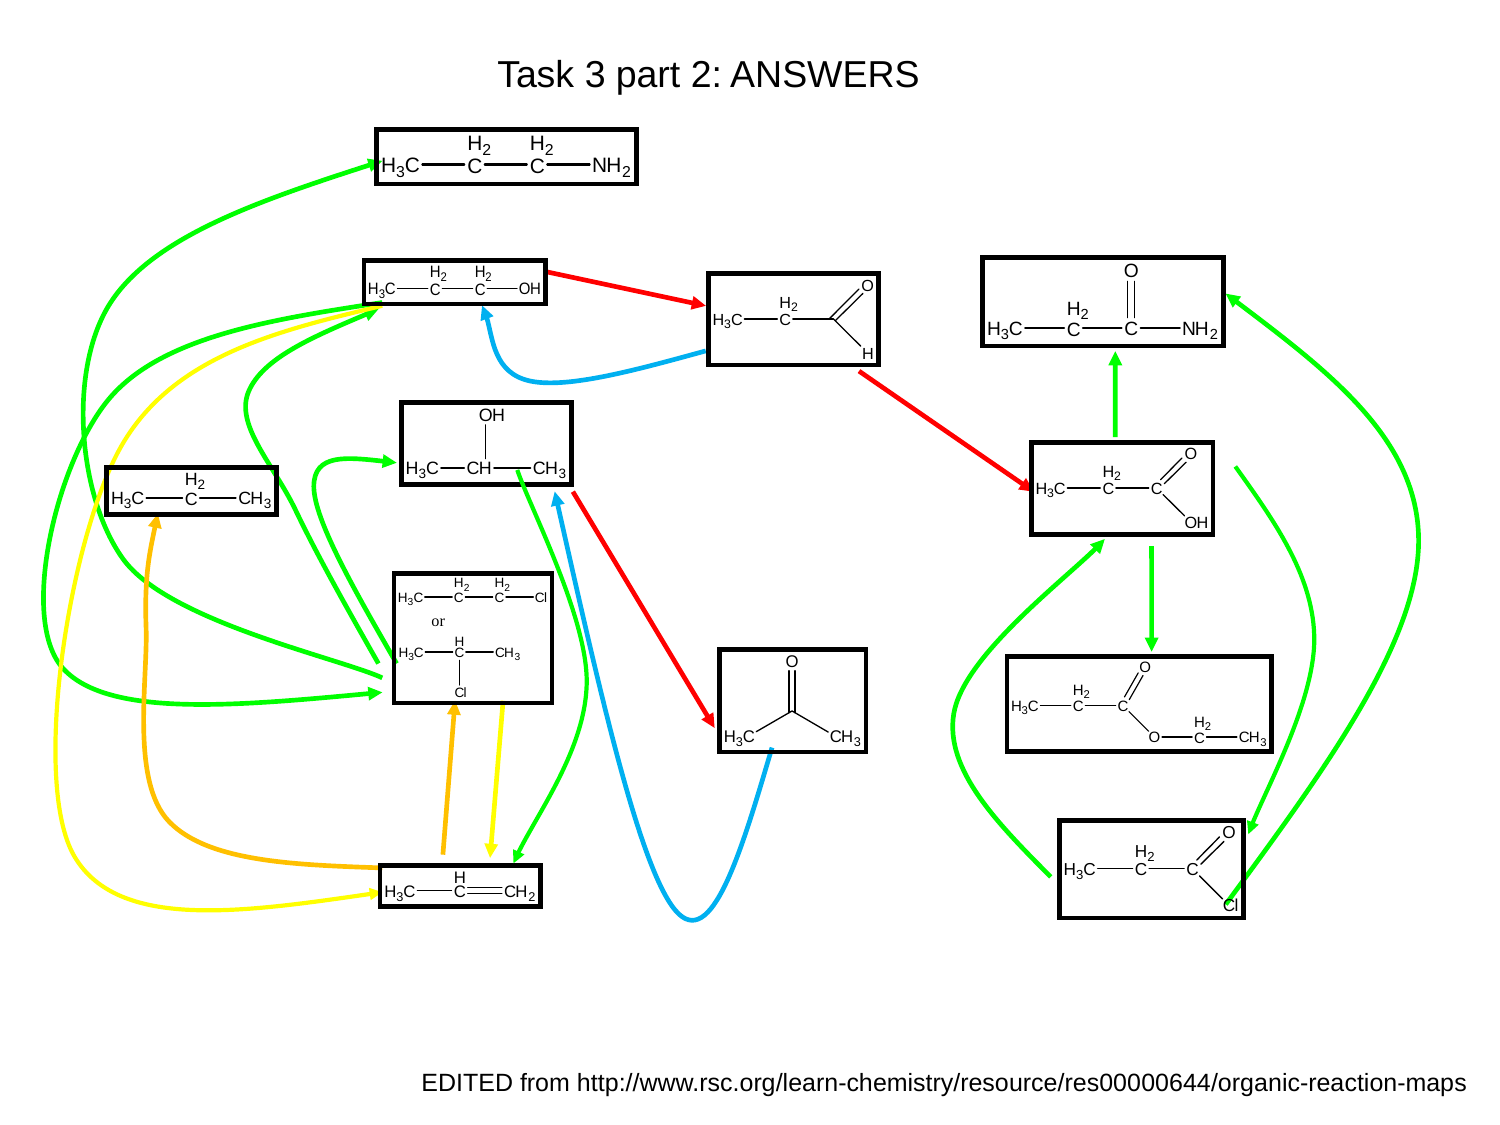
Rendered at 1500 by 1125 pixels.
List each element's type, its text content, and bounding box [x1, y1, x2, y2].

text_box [1061, 822, 1242, 916]
text_box Task 3 part 2: ANSWERS [112, 42, 1306, 103]
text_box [1033, 444, 1211, 533]
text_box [108, 469, 275, 513]
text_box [378, 131, 635, 182]
text_box [1235, 466, 1315, 835]
text_box [55, 309, 383, 911]
text_box [513, 491, 587, 864]
text_box [43, 305, 364, 665]
text_box [549, 272, 705, 310]
text_box [1145, 546, 1158, 652]
text_box EDITED from http://www.rsc.org/learn-chemistry/resource/res00000644/organic-reaction-maps [406, 1058, 1500, 1104]
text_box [984, 259, 1222, 344]
text_box [83, 158, 383, 437]
text_box [952, 540, 1105, 877]
text_box [1109, 352, 1122, 438]
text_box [396, 575, 550, 701]
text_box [365, 262, 544, 302]
text_box [551, 491, 770, 921]
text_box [381, 867, 539, 905]
text_box [1225, 293, 1419, 876]
text_box [484, 708, 503, 858]
text_box [480, 311, 705, 383]
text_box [710, 275, 877, 363]
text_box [403, 404, 570, 483]
text_box [442, 708, 461, 855]
text_box [858, 371, 1028, 491]
text_box [383, 455, 397, 654]
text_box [721, 651, 864, 750]
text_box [1008, 658, 1270, 750]
